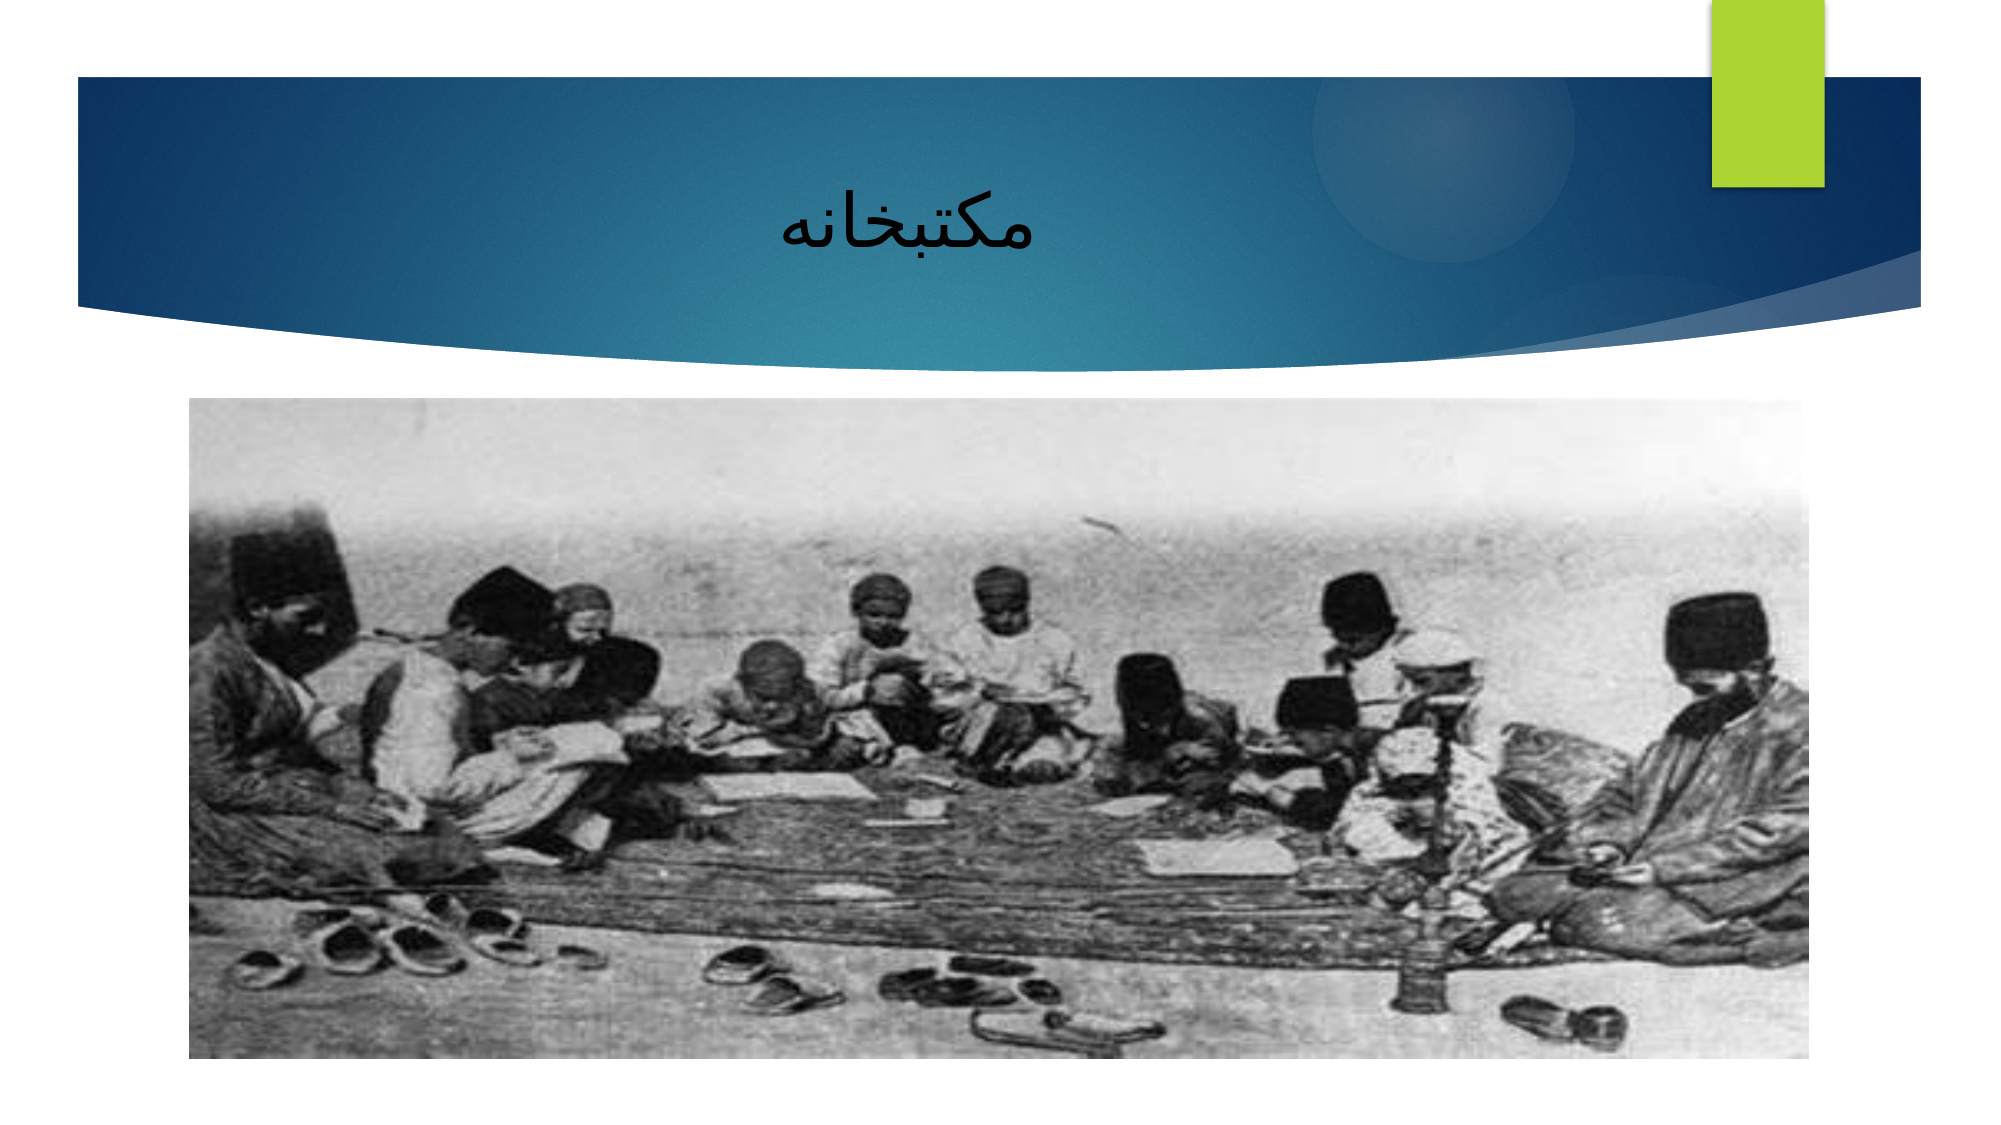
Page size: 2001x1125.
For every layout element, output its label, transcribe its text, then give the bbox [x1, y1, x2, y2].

title مکتبخانه [189, 159, 1627, 276]
picture [189, 398, 1809, 1059]
